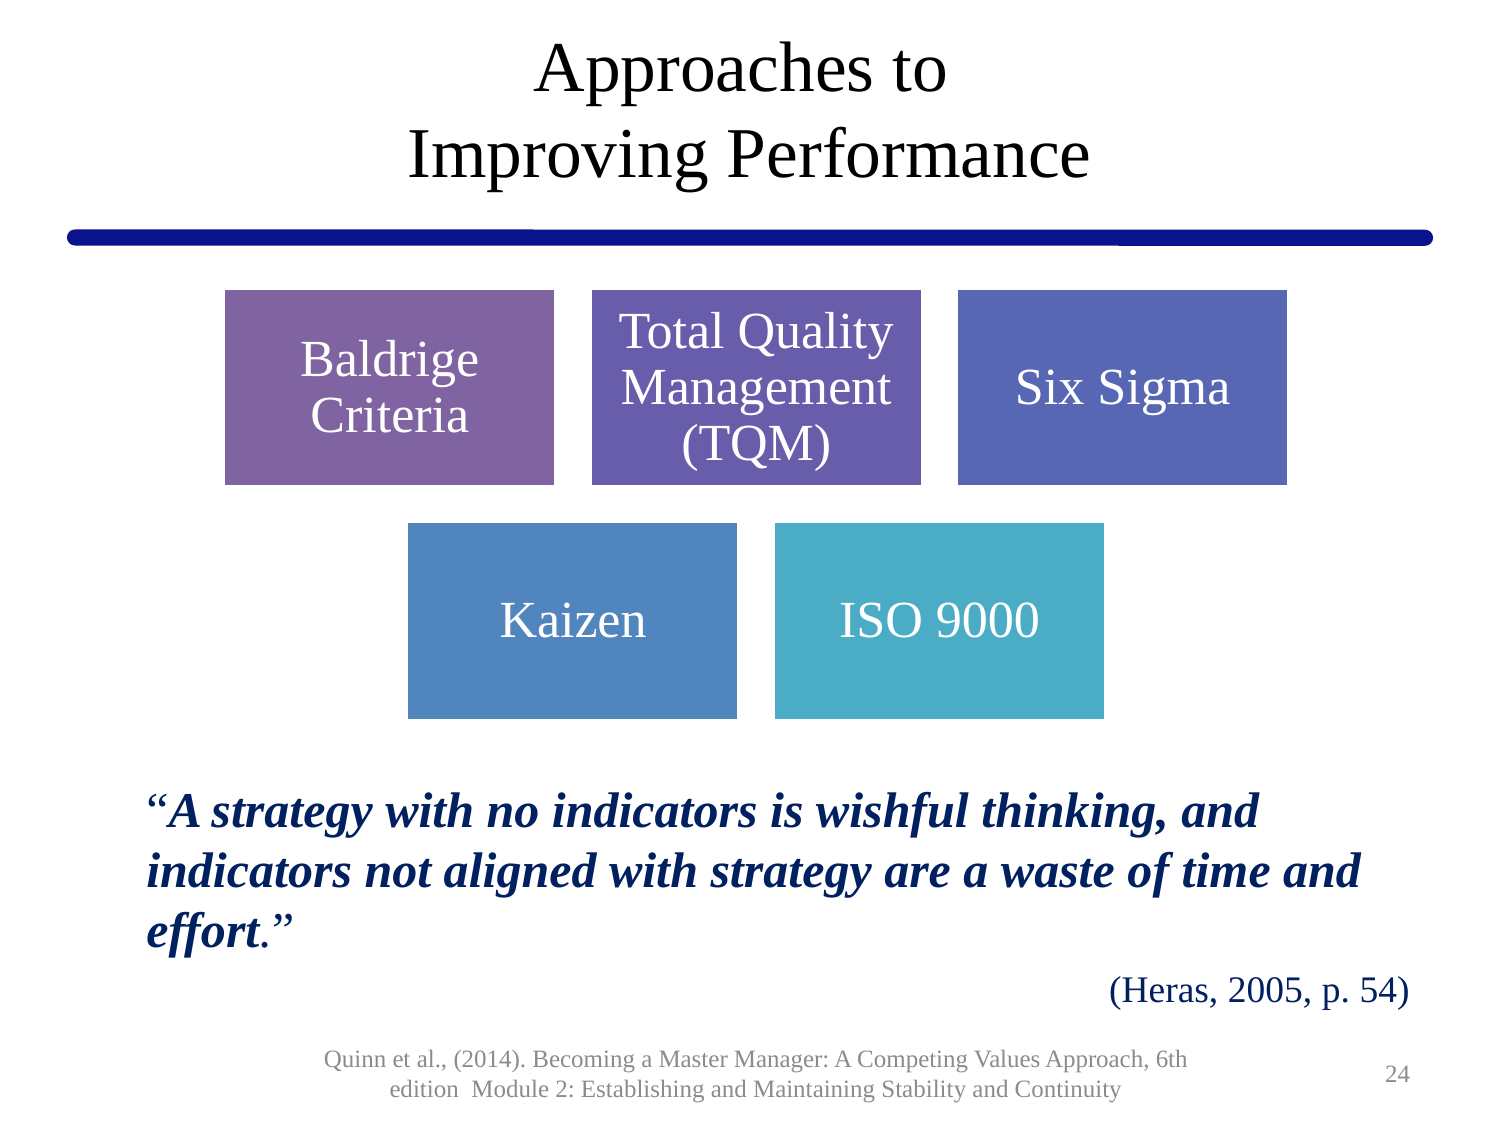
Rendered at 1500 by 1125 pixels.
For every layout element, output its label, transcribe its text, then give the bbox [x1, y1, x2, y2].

slide_number 24 [1074, 1042, 1425, 1103]
list “A strategy with no indicators is wishful thinking, and indicators not aligned with strategy are a waste of time and effort.” (Heras, 2005, p. 54) [75, 770, 1425, 1075]
footer Quinn et al., (2014). Becoming a Master Manager: A Competing Values Approach, 6th edition Module 2: Establishing and Maintaining Stability and Continuity [287, 1042, 1074, 1103]
title Approaches to Improving Performance [75, 12, 1425, 200]
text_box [99, 287, 1413, 721]
